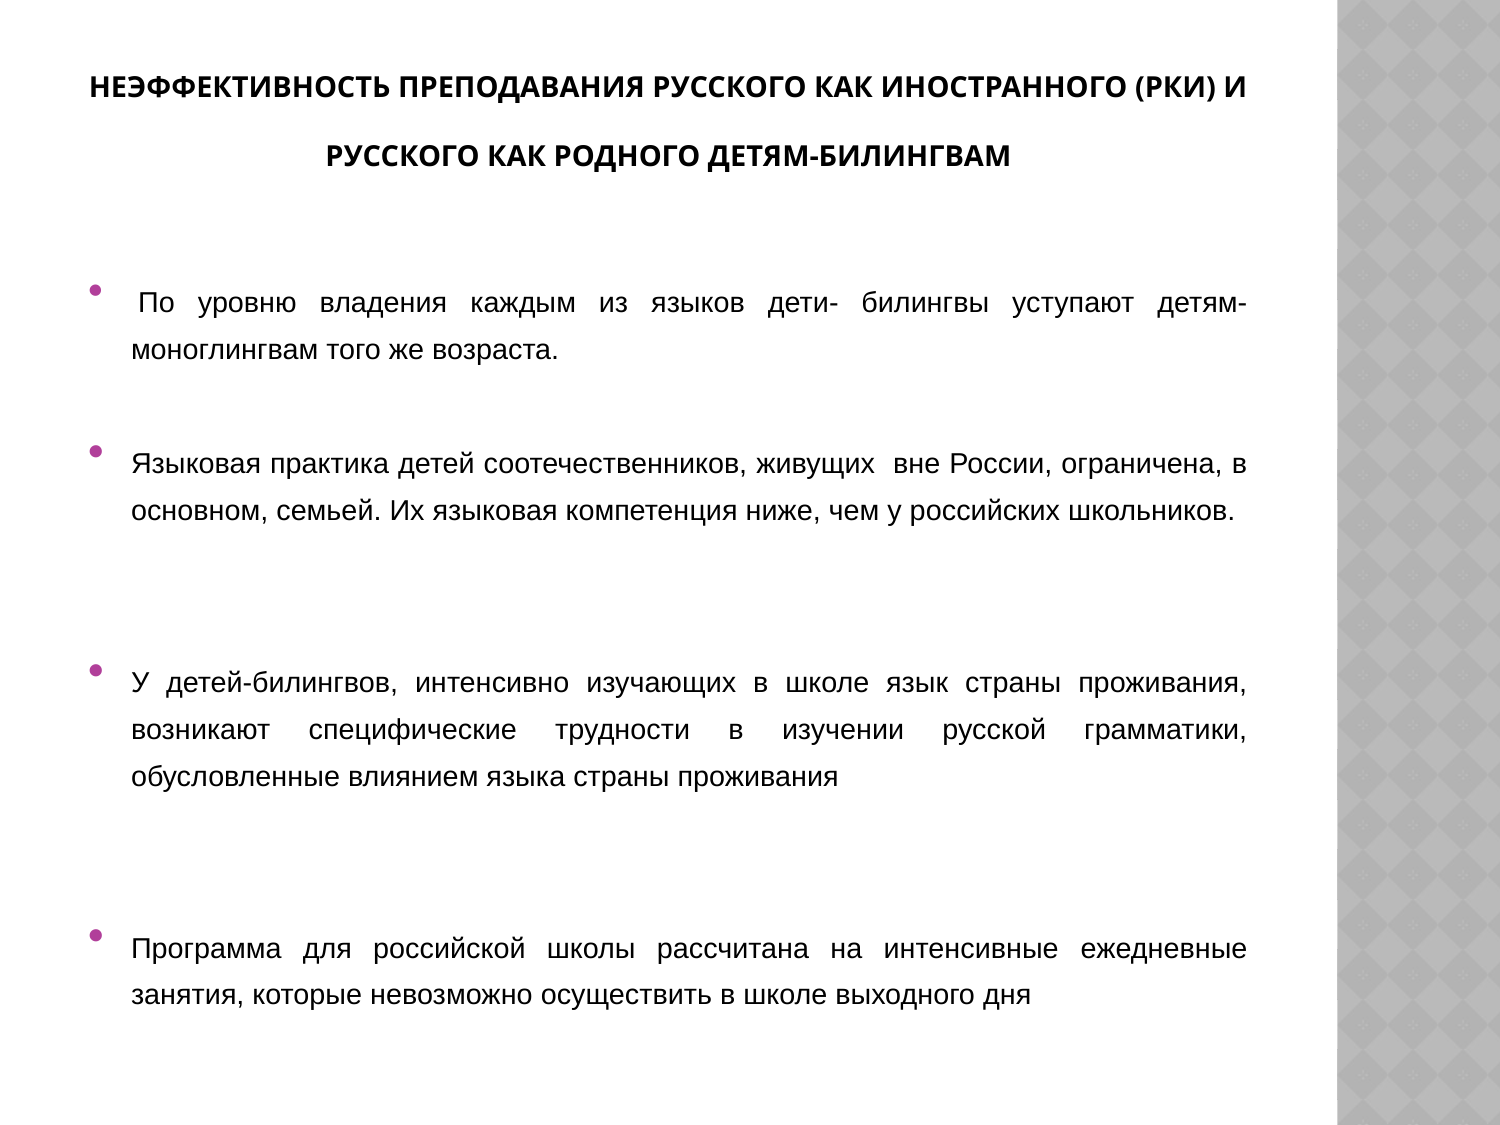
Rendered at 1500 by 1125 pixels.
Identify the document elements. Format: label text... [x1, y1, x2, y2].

title Неэффективность преподавания русского как иностранного (РКИ) и русского как родного детям-билингвам [75, 52, 1263, 240]
list По уровню владения каждым из языков дети- билингвы уступают детям-моноглингвам того же возраста. Языковая практика детей соотечественников, живущих вне России, ограничена, в основном, семьей. Их языковая компетенция ниже, чем у российских школьников. У детей-билингвов, интенсивно изучающих в школе язык страны проживания, возникают специфические трудности в изучении русской грамматики, обусловленные влиянием языка страны проживания Программа для российской школы рассчитана на интенсивные ежедневные занятия, которые невозможно осуществить в школе выходного дня [75, 264, 1263, 1059]
